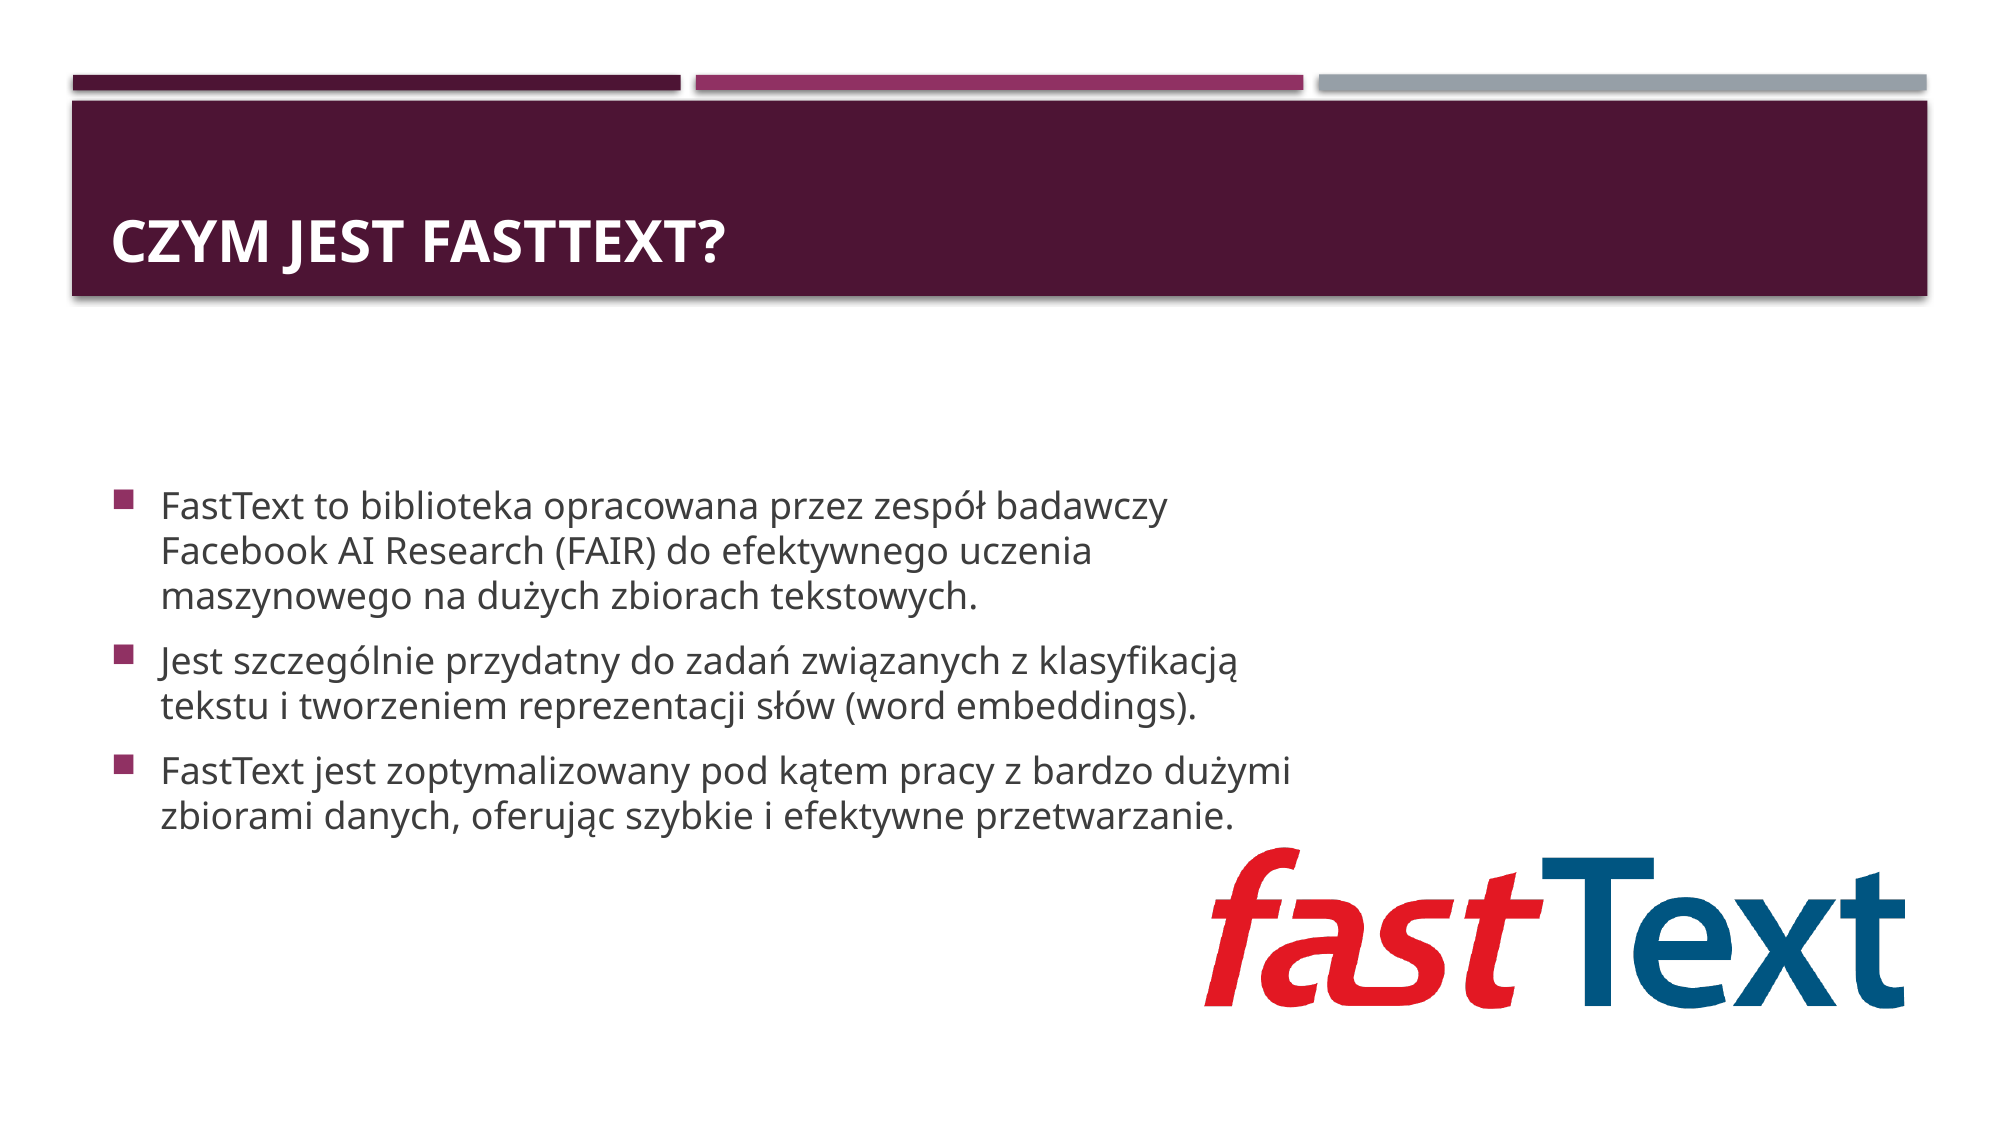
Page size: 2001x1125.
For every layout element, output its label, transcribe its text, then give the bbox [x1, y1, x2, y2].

title Czym jest fastText? [95, 115, 1905, 282]
picture [1203, 743, 1906, 1113]
list FastText to biblioteka opracowana przez zespół badawczy Facebook AI Research (FAIR) do efektywnego uczenia maszynowego na dużych zbiorach tekstowych. Jest szczególnie przydatny do zadań związanych z klasyfikacją tekstu i tworzeniem reprezentacji słów (word embeddings). FastText jest zoptymalizowany pod kątem pracy z bardzo dużymi zbiorami danych, oferując szybkie i efektywne przetwarzanie. [95, 357, 1344, 962]
